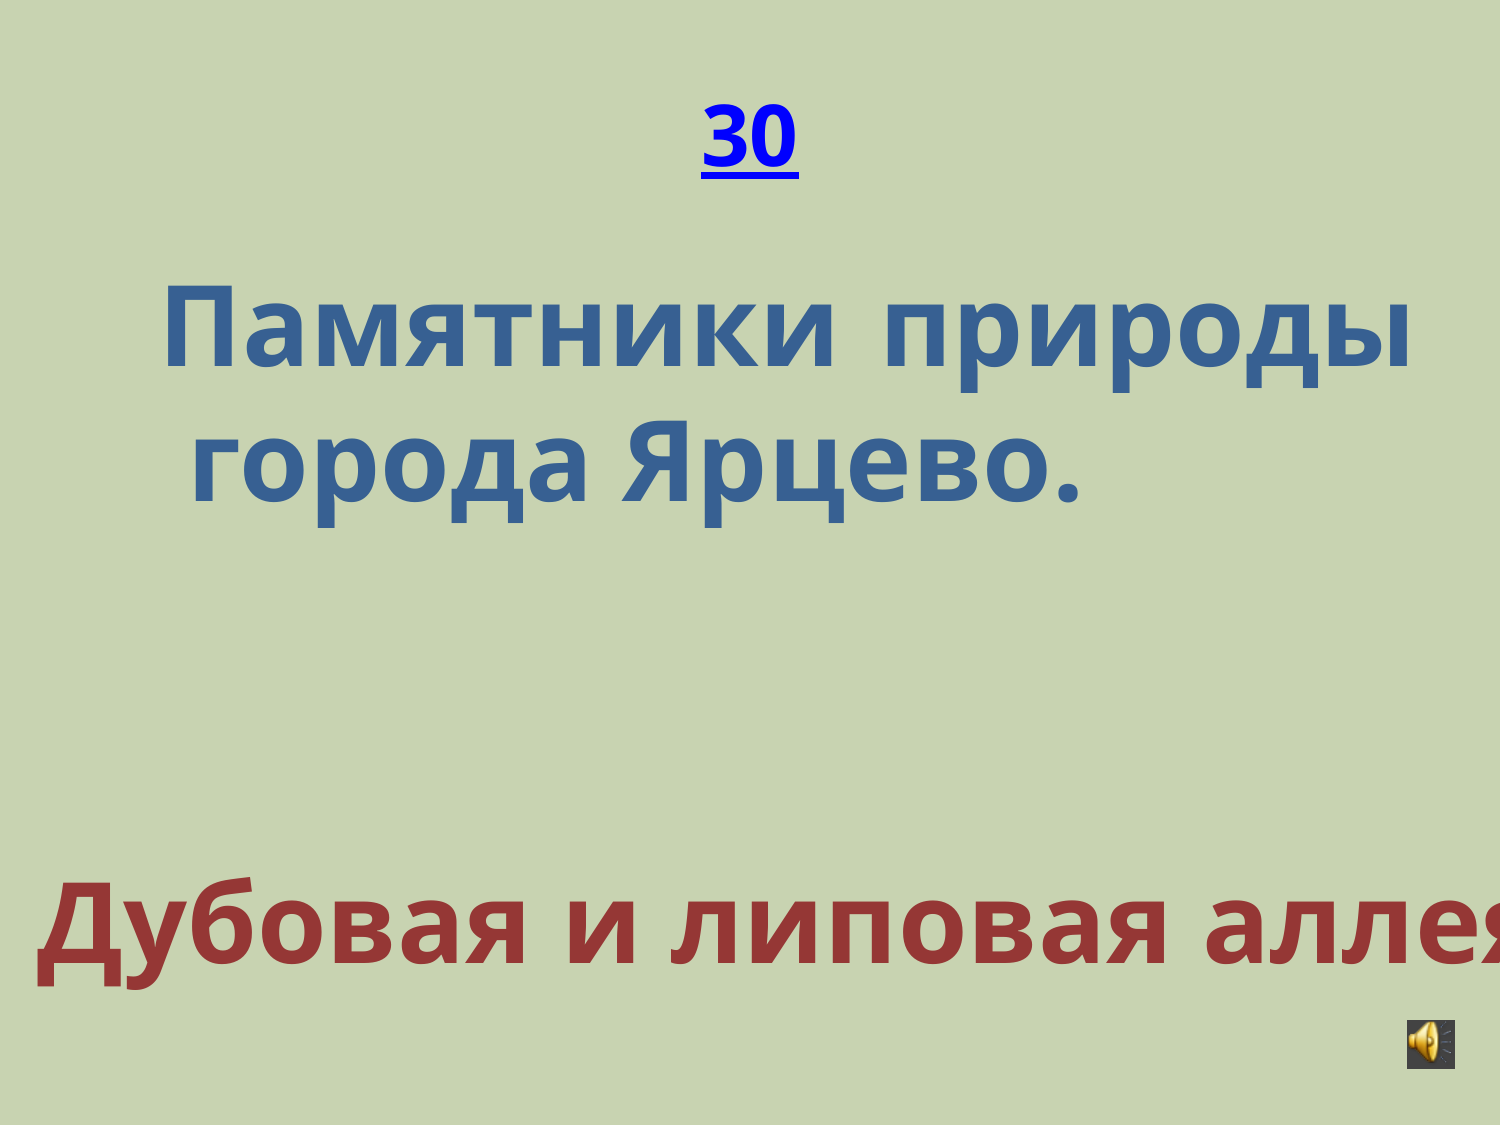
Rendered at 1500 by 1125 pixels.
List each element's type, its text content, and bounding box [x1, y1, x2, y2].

list Памятники природы города Ярцево. [82, 246, 1432, 843]
title 30 [75, 45, 1425, 233]
text_box Дубовая и липовая аллея [22, 843, 1500, 994]
picture [1406, 1019, 1457, 1070]
